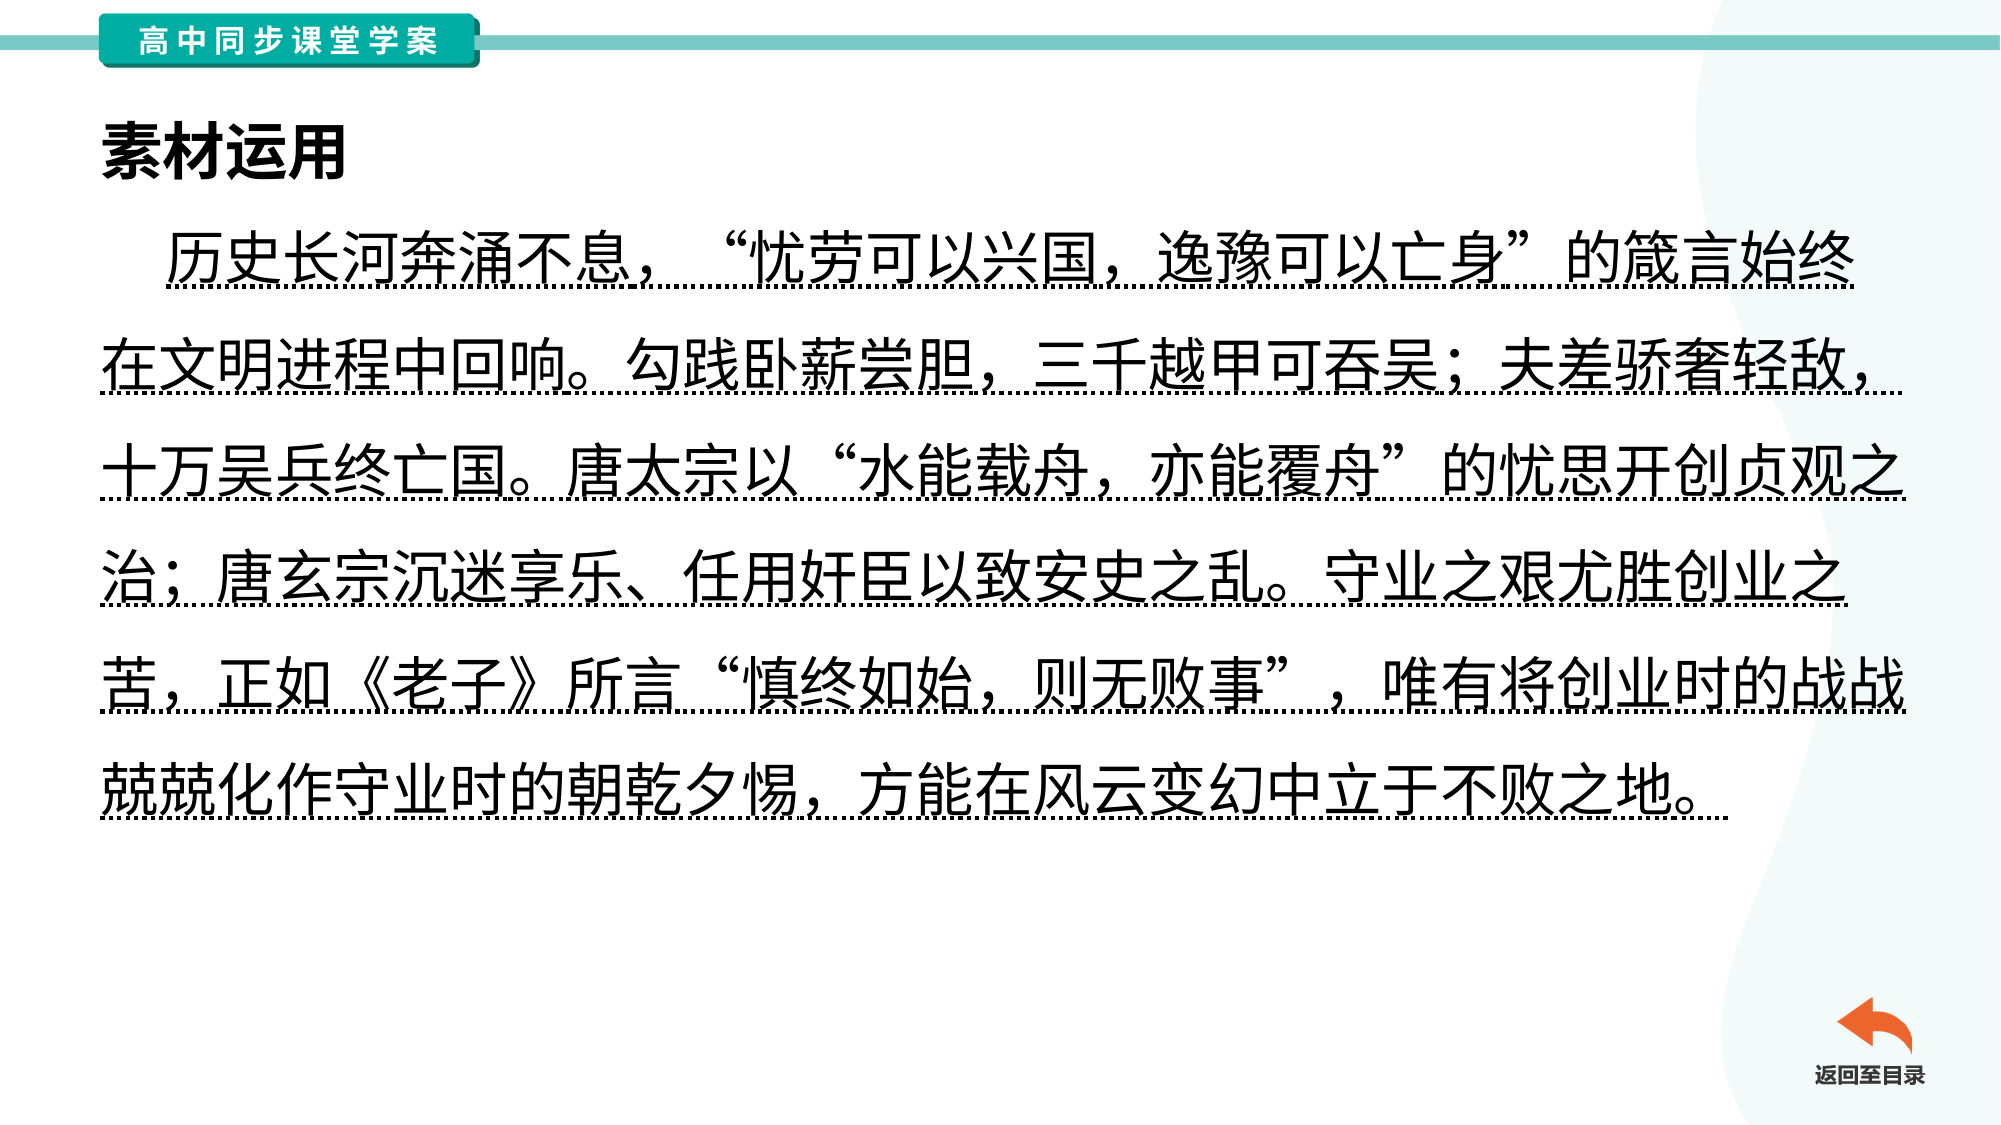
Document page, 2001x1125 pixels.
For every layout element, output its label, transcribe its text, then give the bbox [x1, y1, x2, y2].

text_box 素材运用 [100, 76, 1899, 185]
text_box 历史长河奔涌不息，“忧劳可以兴国，逸豫可以亡身”的箴言始终 在文明进程中回响。勾践卧薪尝胆，三千越甲可吞吴；夫差骄奢轻敌， 十万吴兵终亡国。唐太宗以“水能载舟，亦能覆舟”的忧思开创贞观之 治；唐玄宗沉迷享乐、任用奸臣以致安史之乱。守业之艰尤胜创业之 苦，正如《老子》所言“慎终如始，则无败事”，唯有将创业时的战战 兢兢化作守业时的朝乾夕惕，方能在风云变幻中立于不败之地。 [100, 185, 1899, 823]
picture [0, 0, 2000, 1125]
